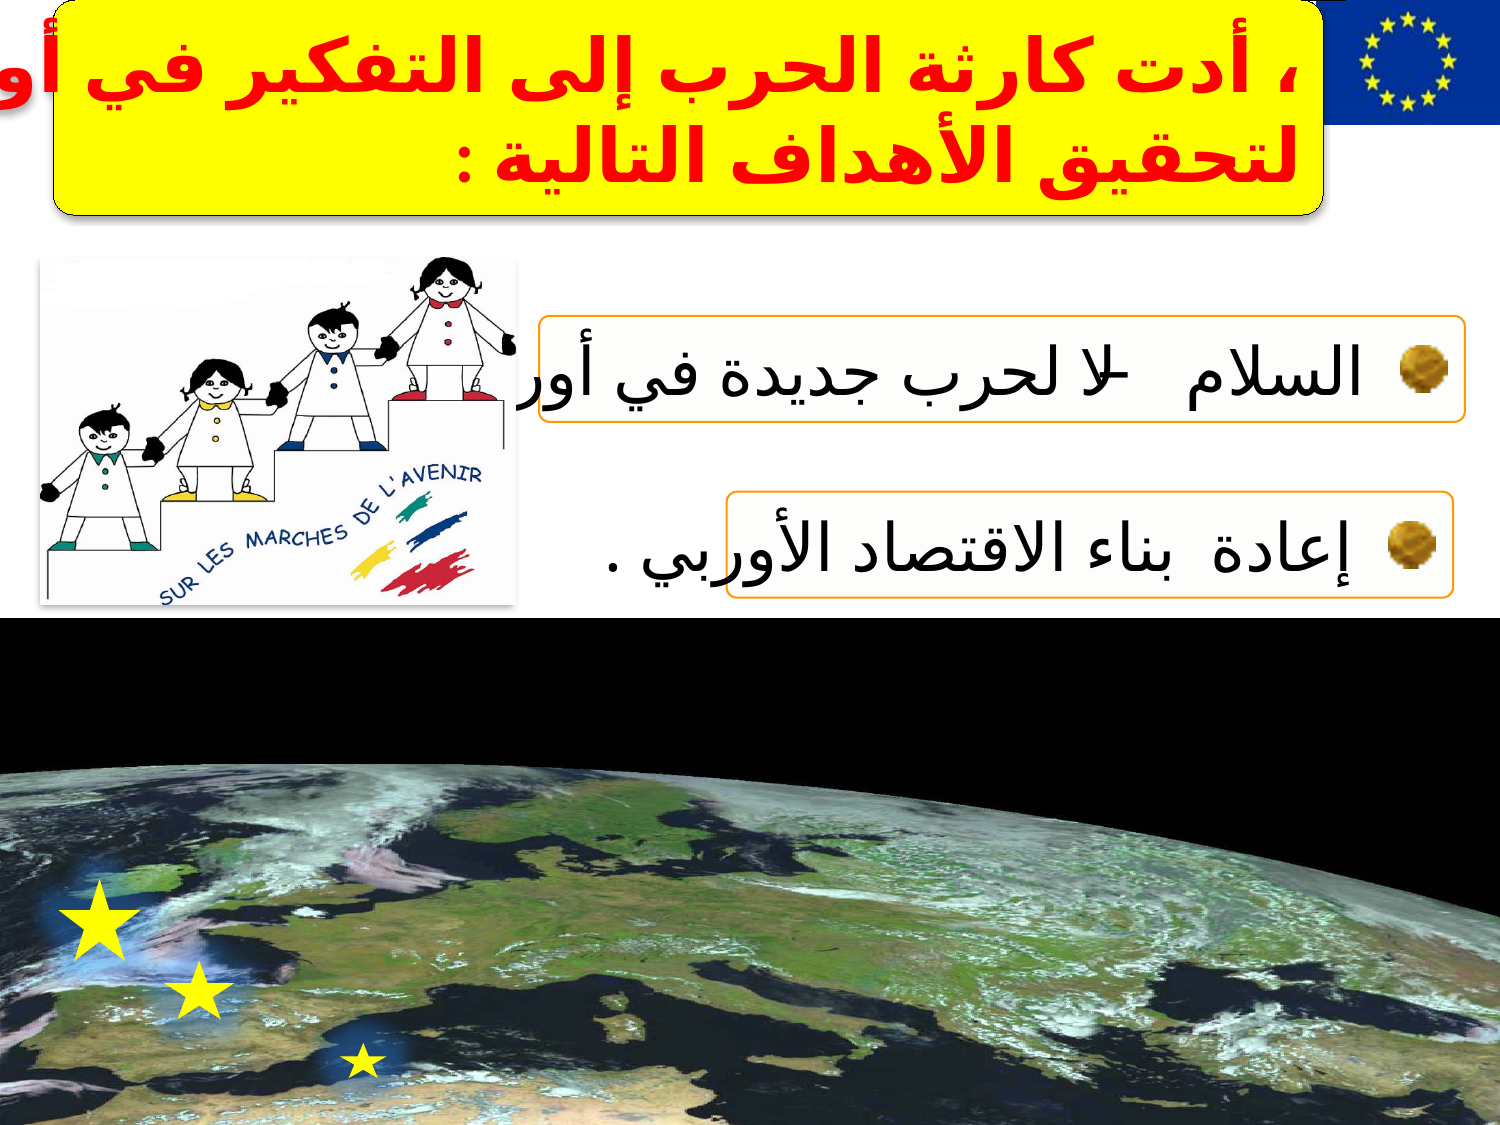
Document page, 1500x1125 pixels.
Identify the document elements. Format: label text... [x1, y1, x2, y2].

text_box السلام – لا لحرب جديدة في أوربا . [539, 315, 1465, 422]
text_box أدت كارثة الحرب إلى التفكير في أوربا الموحدة ، : لتحقيق الأهداف التالية [53, 0, 1324, 216]
picture [1388, 521, 1436, 569]
picture [1316, 0, 1500, 126]
picture [0, 618, 1500, 1125]
picture [1400, 345, 1448, 393]
picture [40, 257, 516, 605]
text_box إعادة بناء الاقتصاد الأوربي . [726, 491, 1454, 598]
